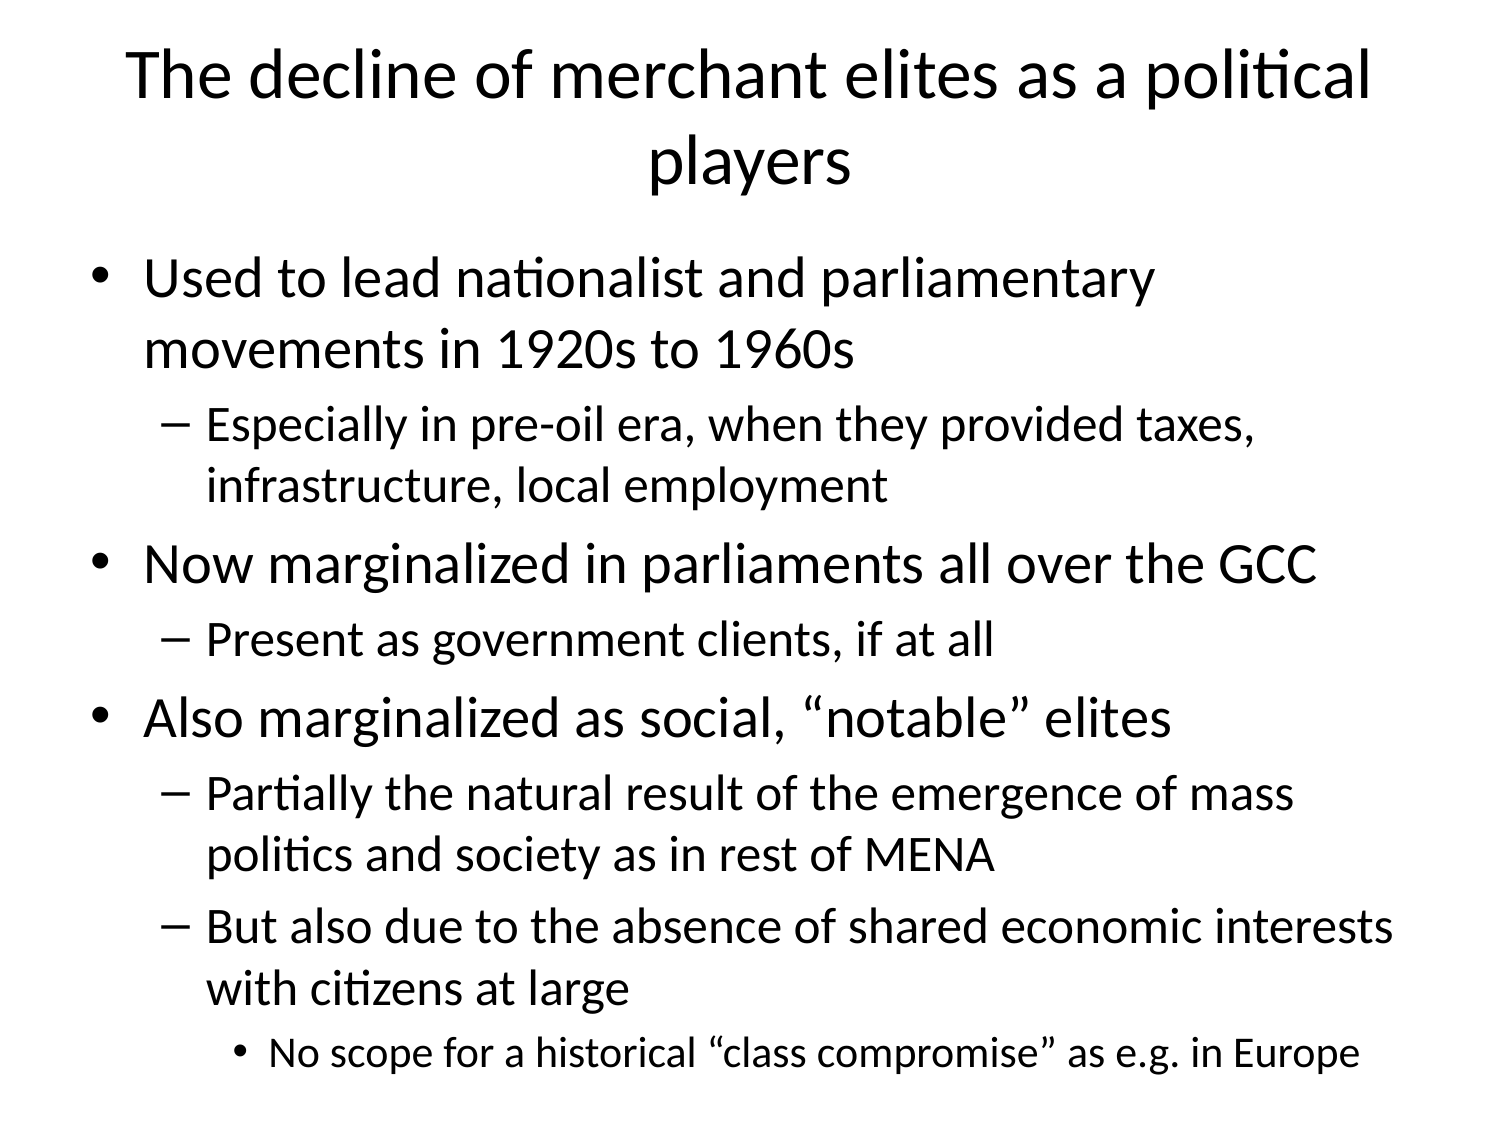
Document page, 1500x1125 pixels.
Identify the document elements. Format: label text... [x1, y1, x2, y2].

title The decline of merchant elites as a political players [75, 19, 1425, 207]
list Used to lead nationalist and parliamentary movements in 1920s to 1960s Especially in pre-oil era, when they provided taxes, infrastructure, local employment Now marginalized in parliaments all over the GCC Present as government clients, if at all Also marginalized as social, “notable” elites Partially the natural result of the emergence of mass politics and society as in rest of MENA But also due to the absence of shared economic interests with citizens at large No scope for a historical “class compromise” as e.g. in Europe [75, 231, 1425, 1094]
